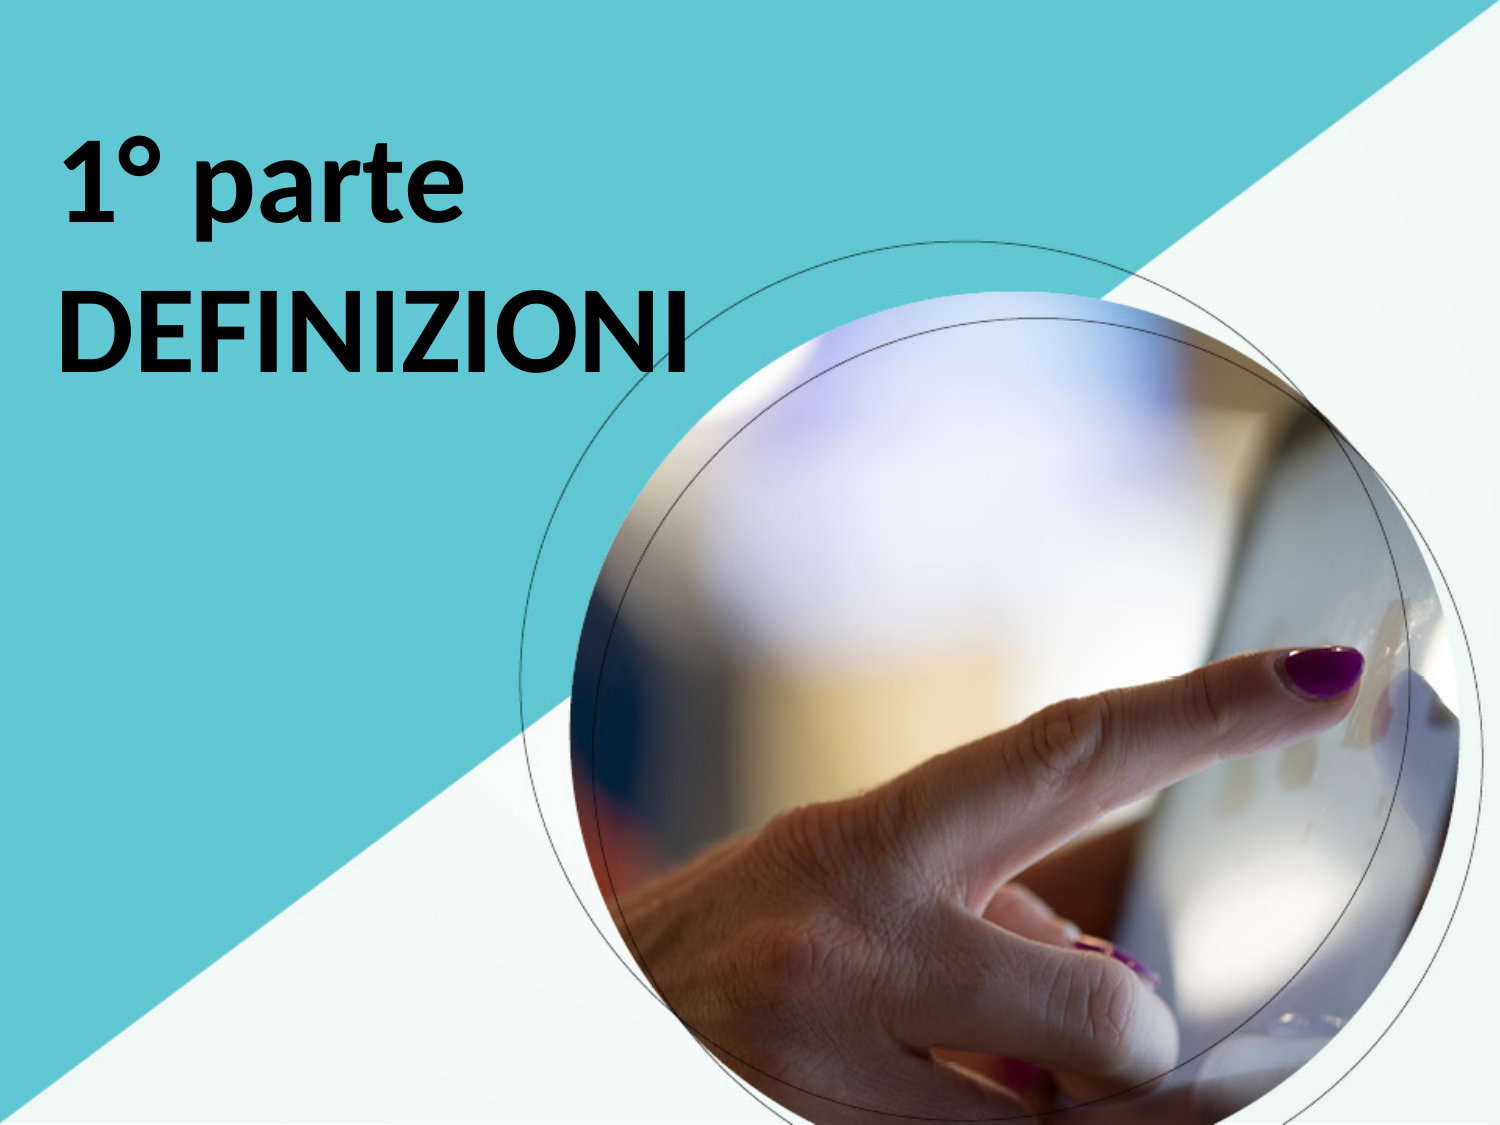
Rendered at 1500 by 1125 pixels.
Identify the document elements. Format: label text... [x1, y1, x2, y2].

text_box 1° parte DEFINIZIONI [40, 89, 1161, 405]
picture [0, 0, 1500, 1125]
